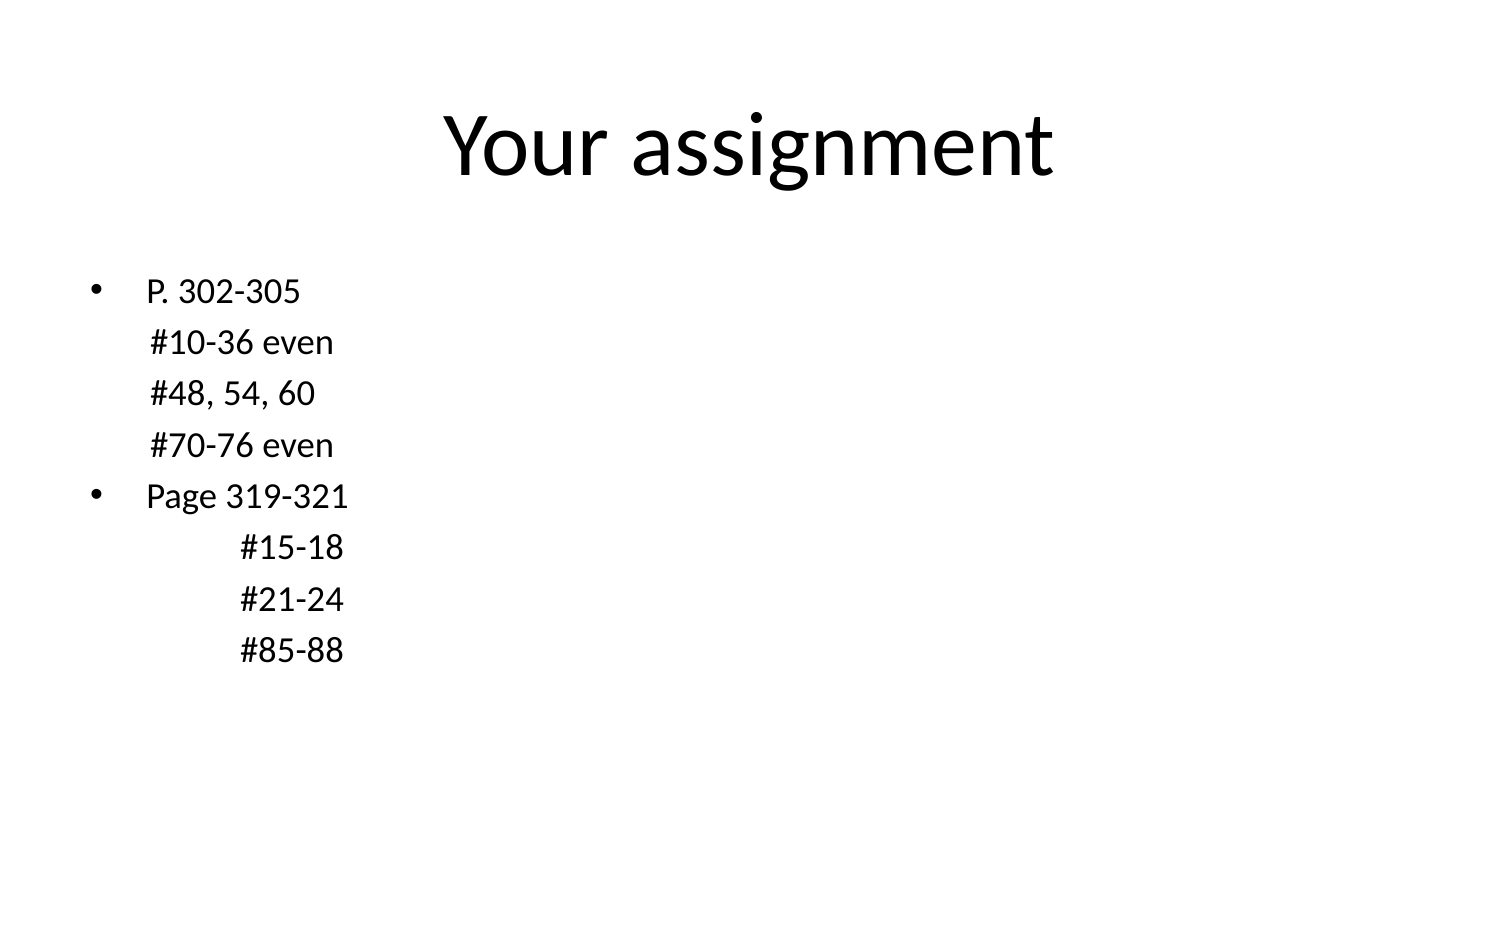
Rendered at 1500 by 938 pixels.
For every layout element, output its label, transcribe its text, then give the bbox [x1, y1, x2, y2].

list P. 302-305 #10-36 even #48, 54, 60 #70-76 even Page 319-321 #15-18 #21-24 #85-88 [75, 218, 1425, 838]
title Your assignment [283, 37, 1216, 218]
